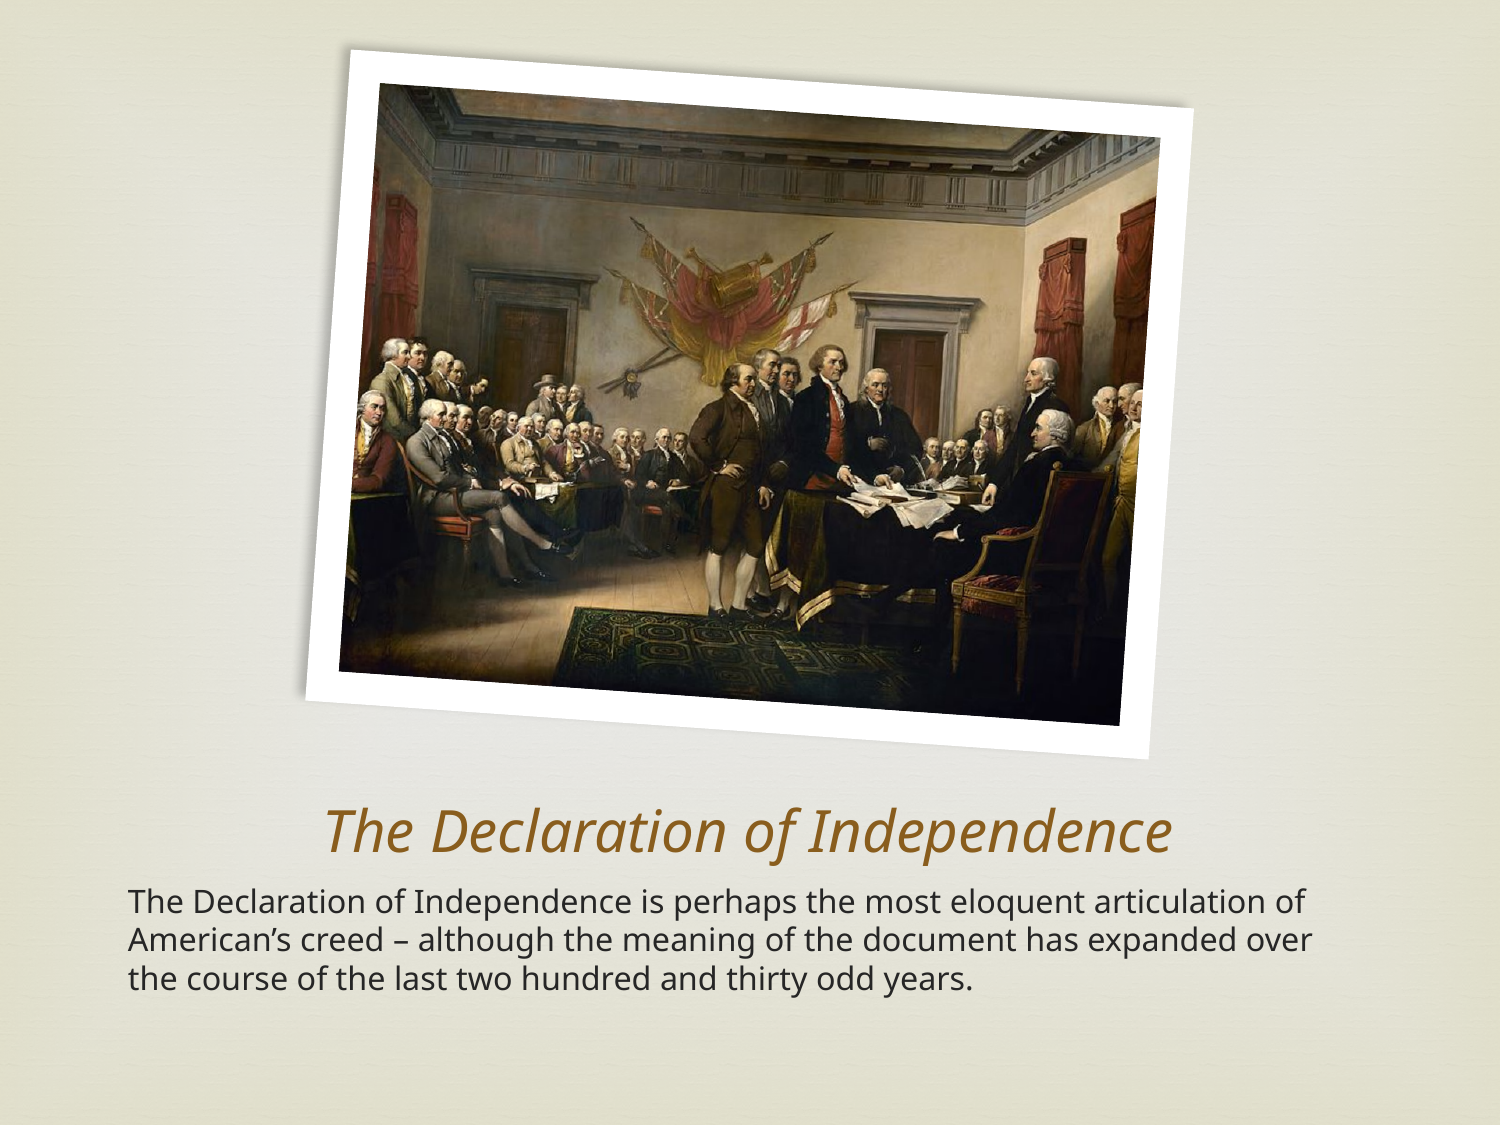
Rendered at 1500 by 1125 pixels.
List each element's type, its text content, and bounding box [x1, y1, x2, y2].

title The Declaration of Independence [111, 765, 1386, 872]
picture [339, 83, 1160, 726]
list The Declaration of Independence is perhaps the most eloquent articulation of American’s creed – although the meaning of the document has expanded over the course of the last two hundred and thirty odd years. [112, 873, 1386, 1006]
